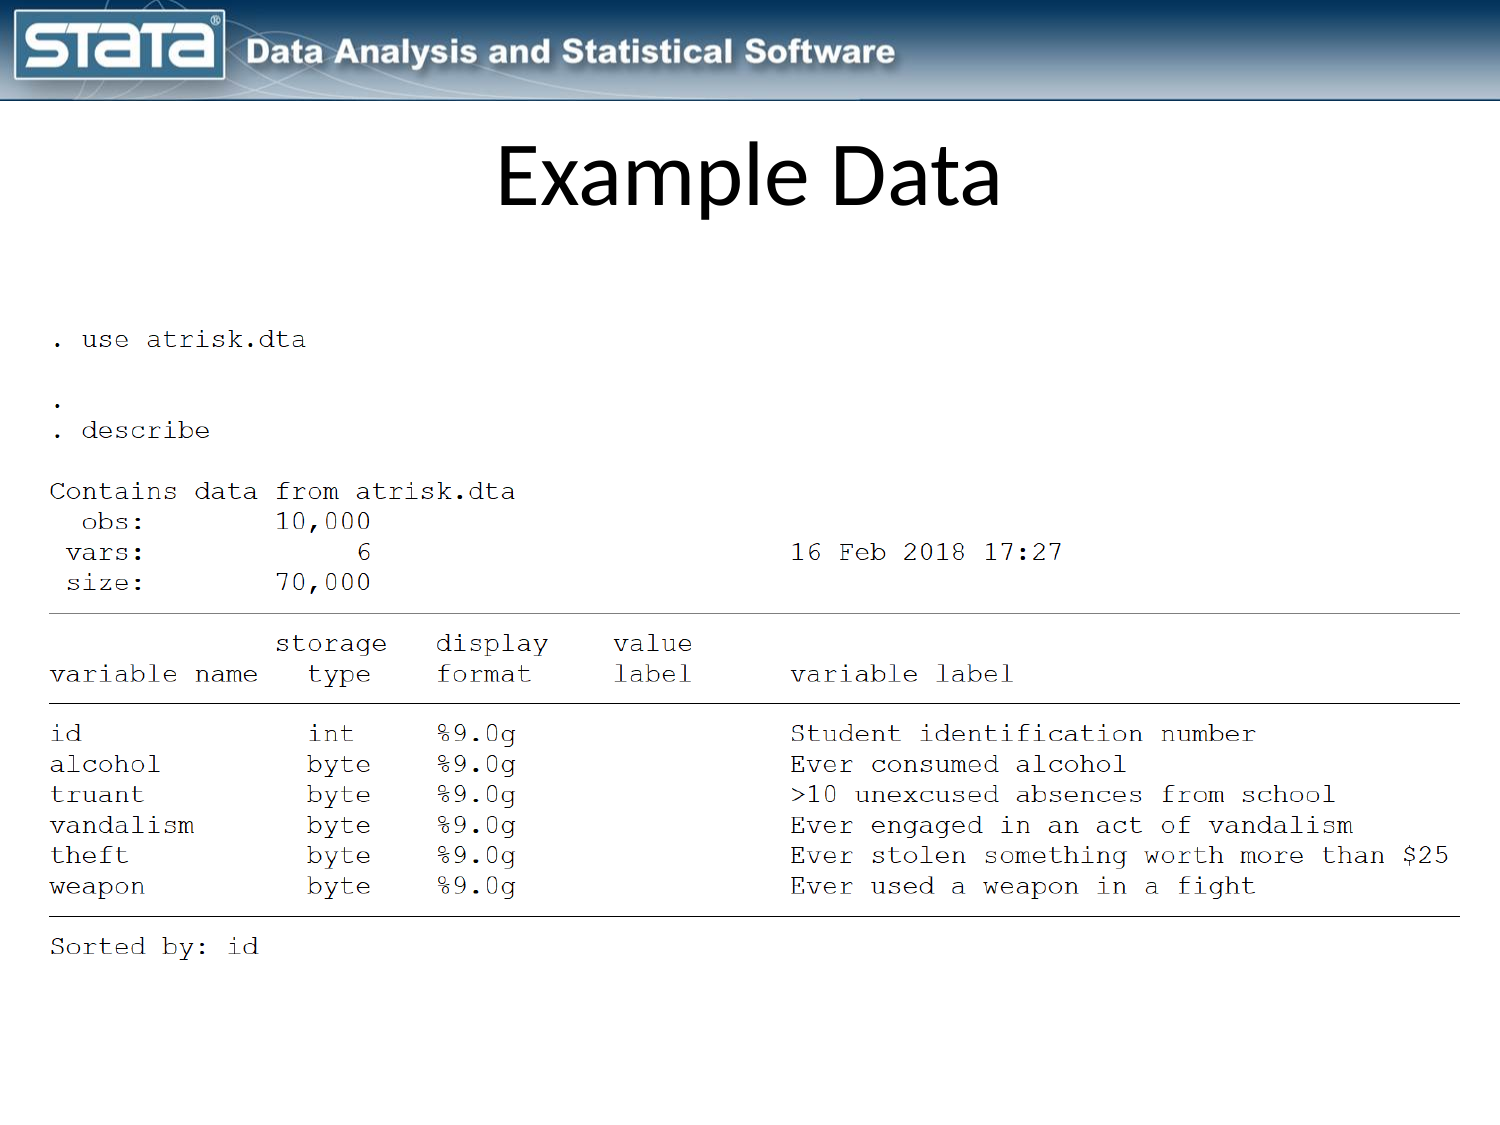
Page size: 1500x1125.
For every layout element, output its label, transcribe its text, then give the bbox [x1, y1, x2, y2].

title Example Data [0, 99, 1500, 238]
picture [0, 0, 1500, 99]
picture [40, 324, 1460, 962]
